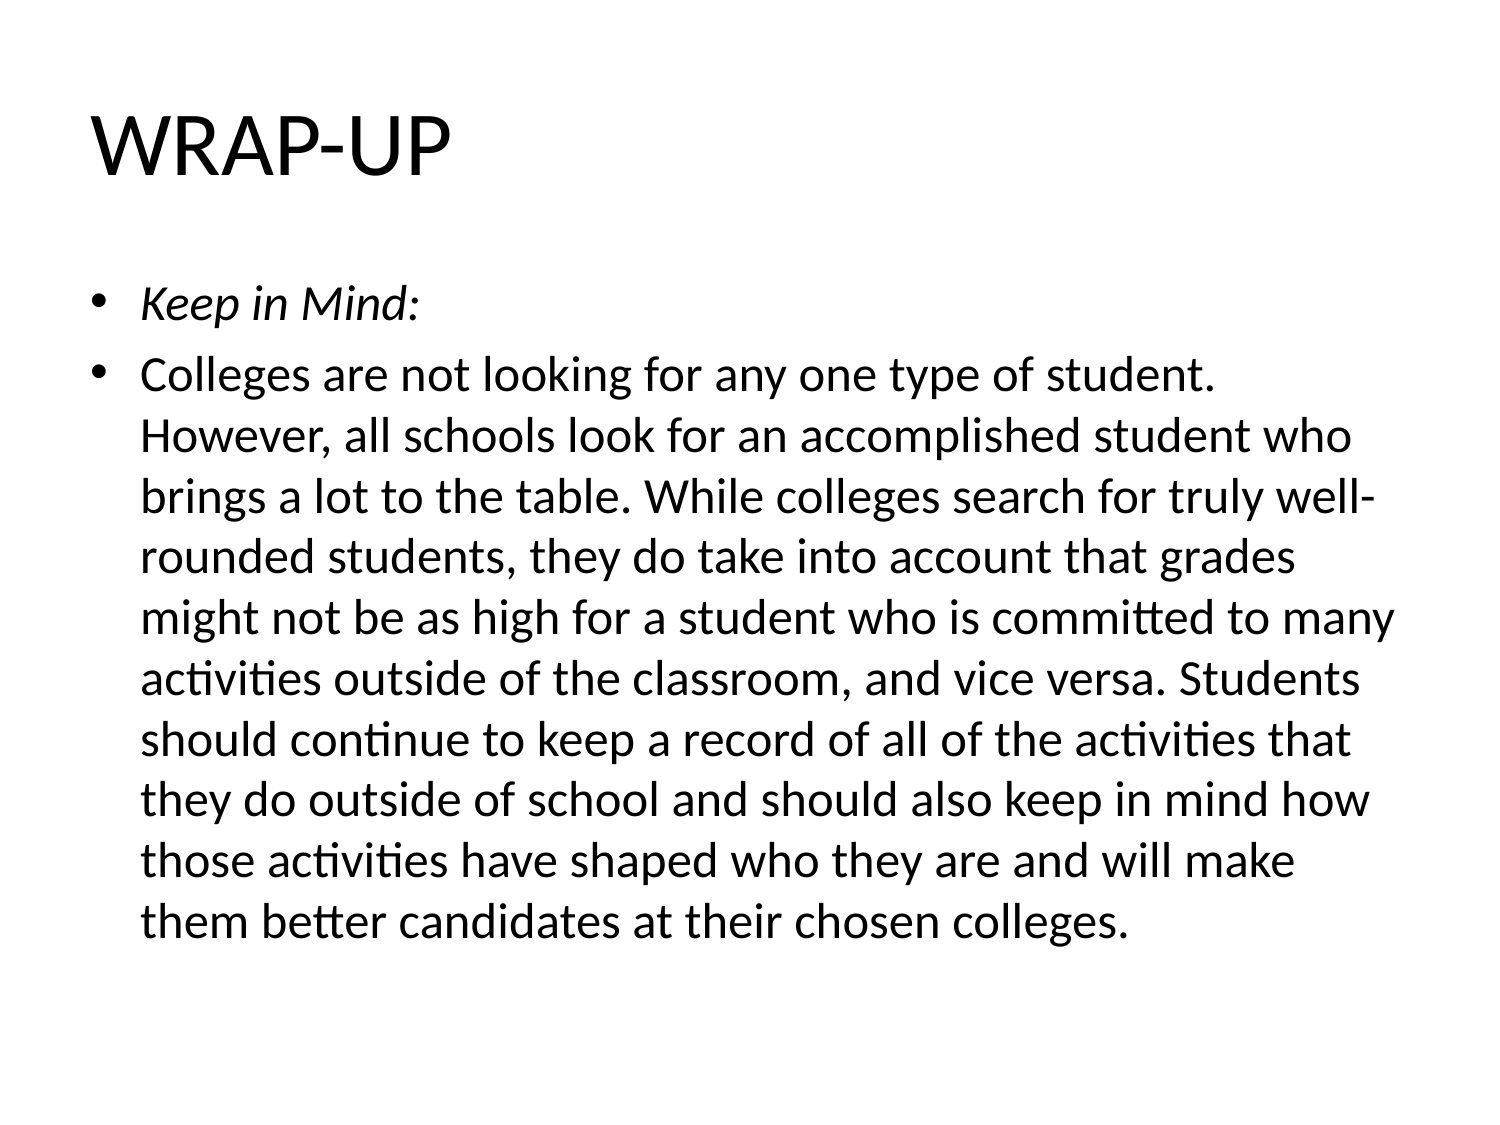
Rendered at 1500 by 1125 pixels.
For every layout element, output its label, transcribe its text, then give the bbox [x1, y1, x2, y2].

title WRAP-UP [75, 45, 1425, 233]
list Keep in Mind: Colleges are not looking for any one type of student. However, all schools look for an accomplished student who brings a lot to the table. While colleges search for truly well-rounded students, they do take into account that grades might not be as high for a student who is committed to many activities outside of the classroom, and vice versa. Students should continue to keep a record of all of the activities that they do outside of school and should also keep in mind how those activities have shaped who they are and will make them better candidates at their chosen colleges. [75, 262, 1425, 1005]
